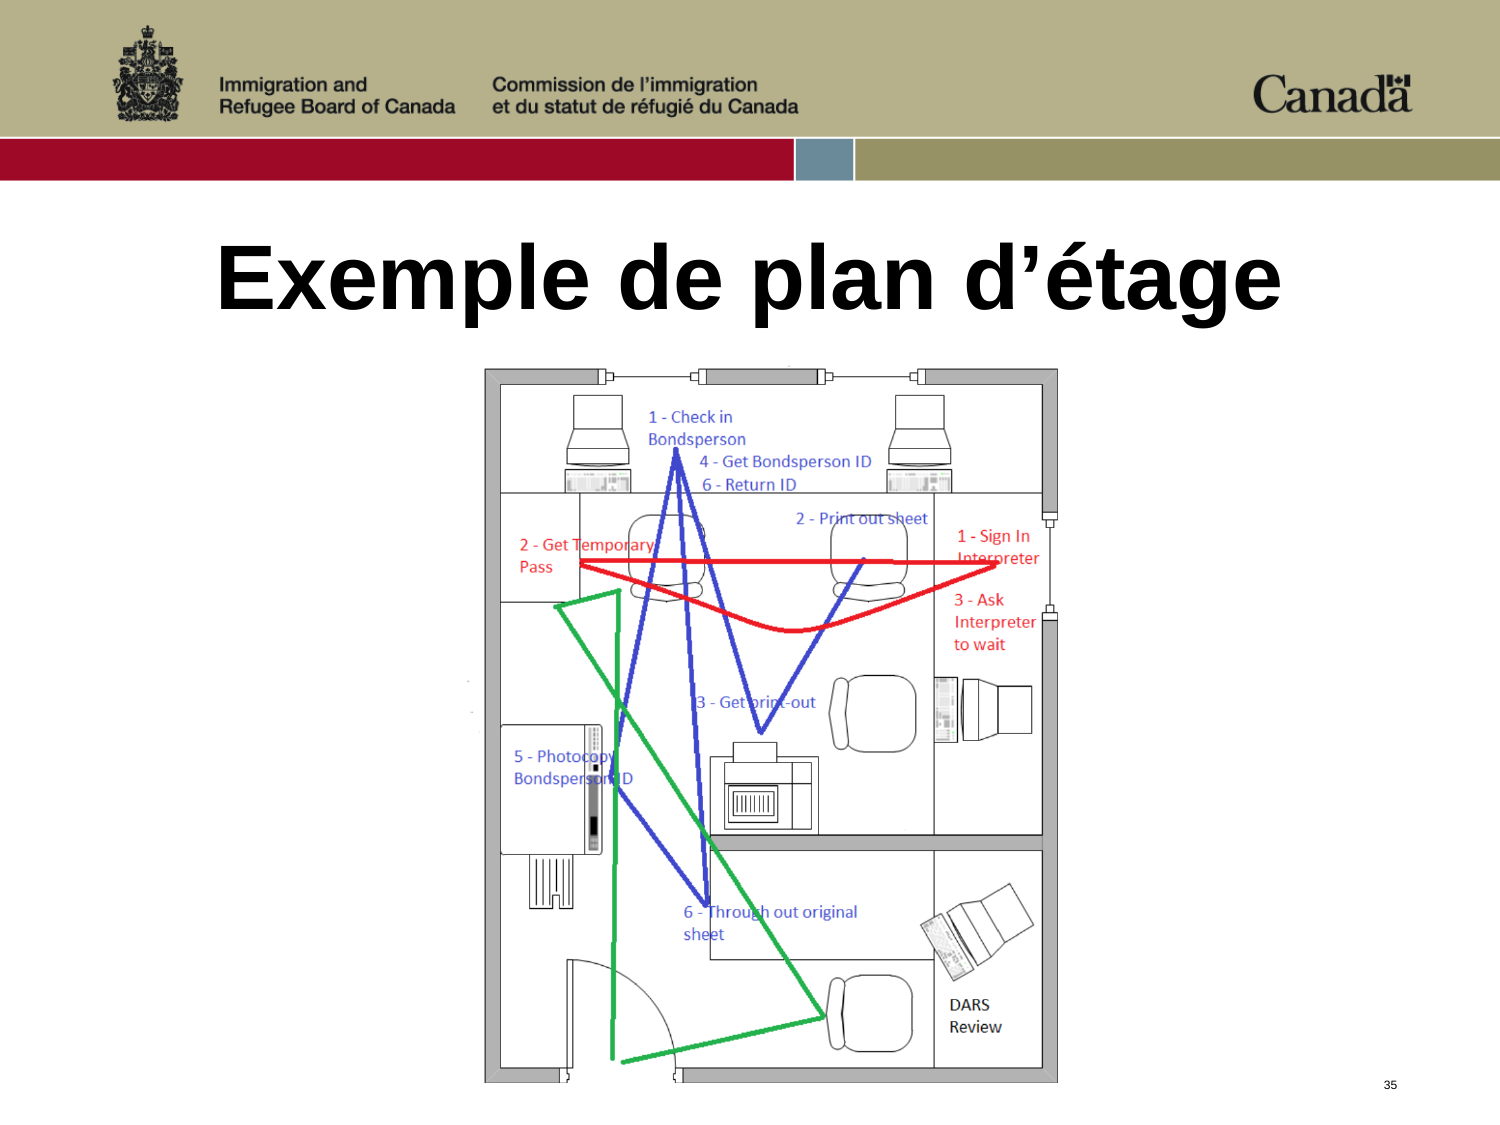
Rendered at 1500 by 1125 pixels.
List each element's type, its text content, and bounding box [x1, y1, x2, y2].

title Exemple de plan d’étage [200, 237, 1413, 425]
picture [0, 0, 1500, 1125]
slide_number 35 [1100, 1025, 1413, 1100]
